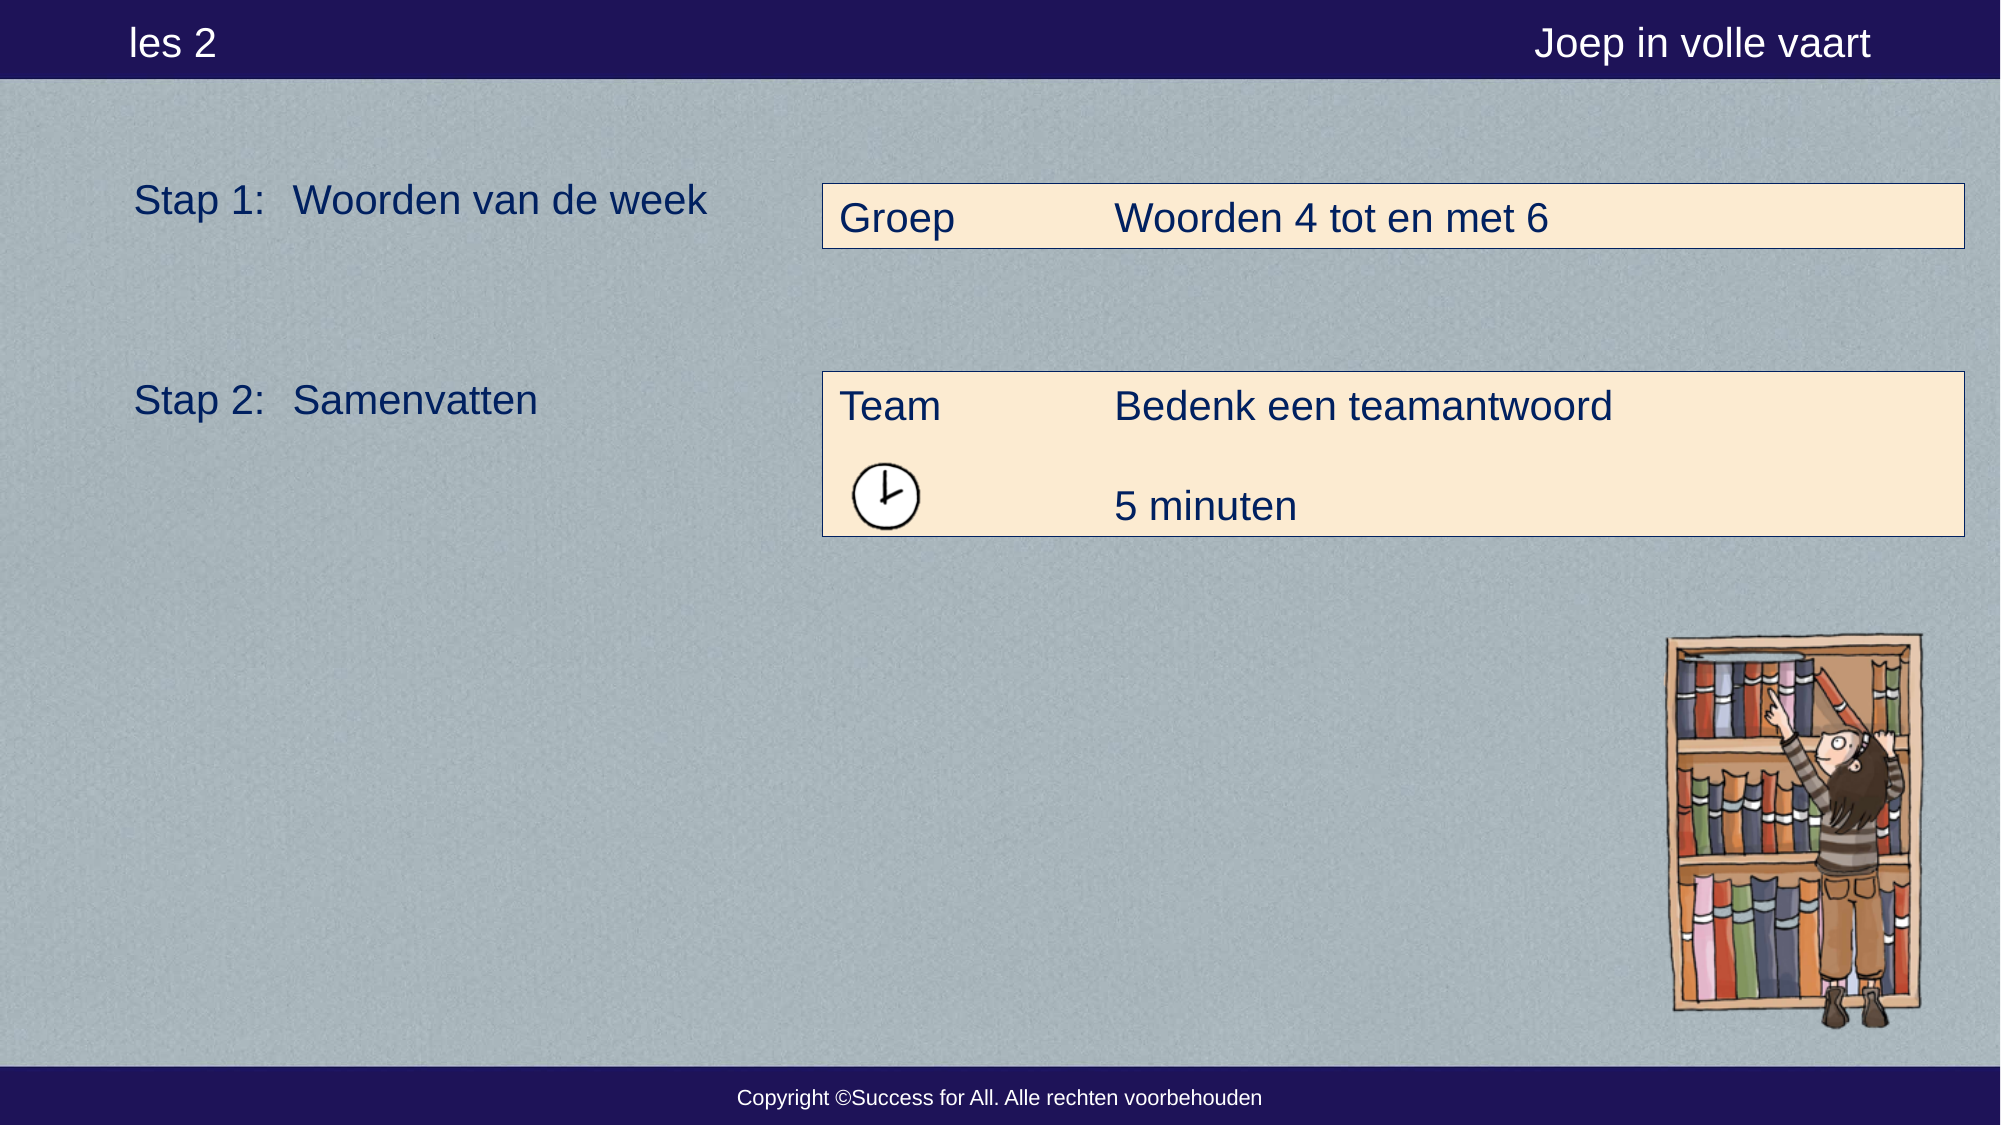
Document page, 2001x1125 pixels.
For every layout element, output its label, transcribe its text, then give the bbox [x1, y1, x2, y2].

text_box Copyright ©Success for All. Alle rechten voorbehouden [0, 1076, 2000, 1125]
picture [0, 0, 2001, 1125]
text_box les 2 [114, 8, 354, 73]
text_box Stap 1: Woorden van de week Stap 2: Samenvatten [118, 115, 911, 781]
text_box Team Bedenk een teamantwoord 5 minuten [911, 371, 1965, 537]
text_box Joep in volle vaart [999, 8, 1886, 73]
text_box Groep Woorden 4 tot en met 6 [822, 183, 1965, 249]
